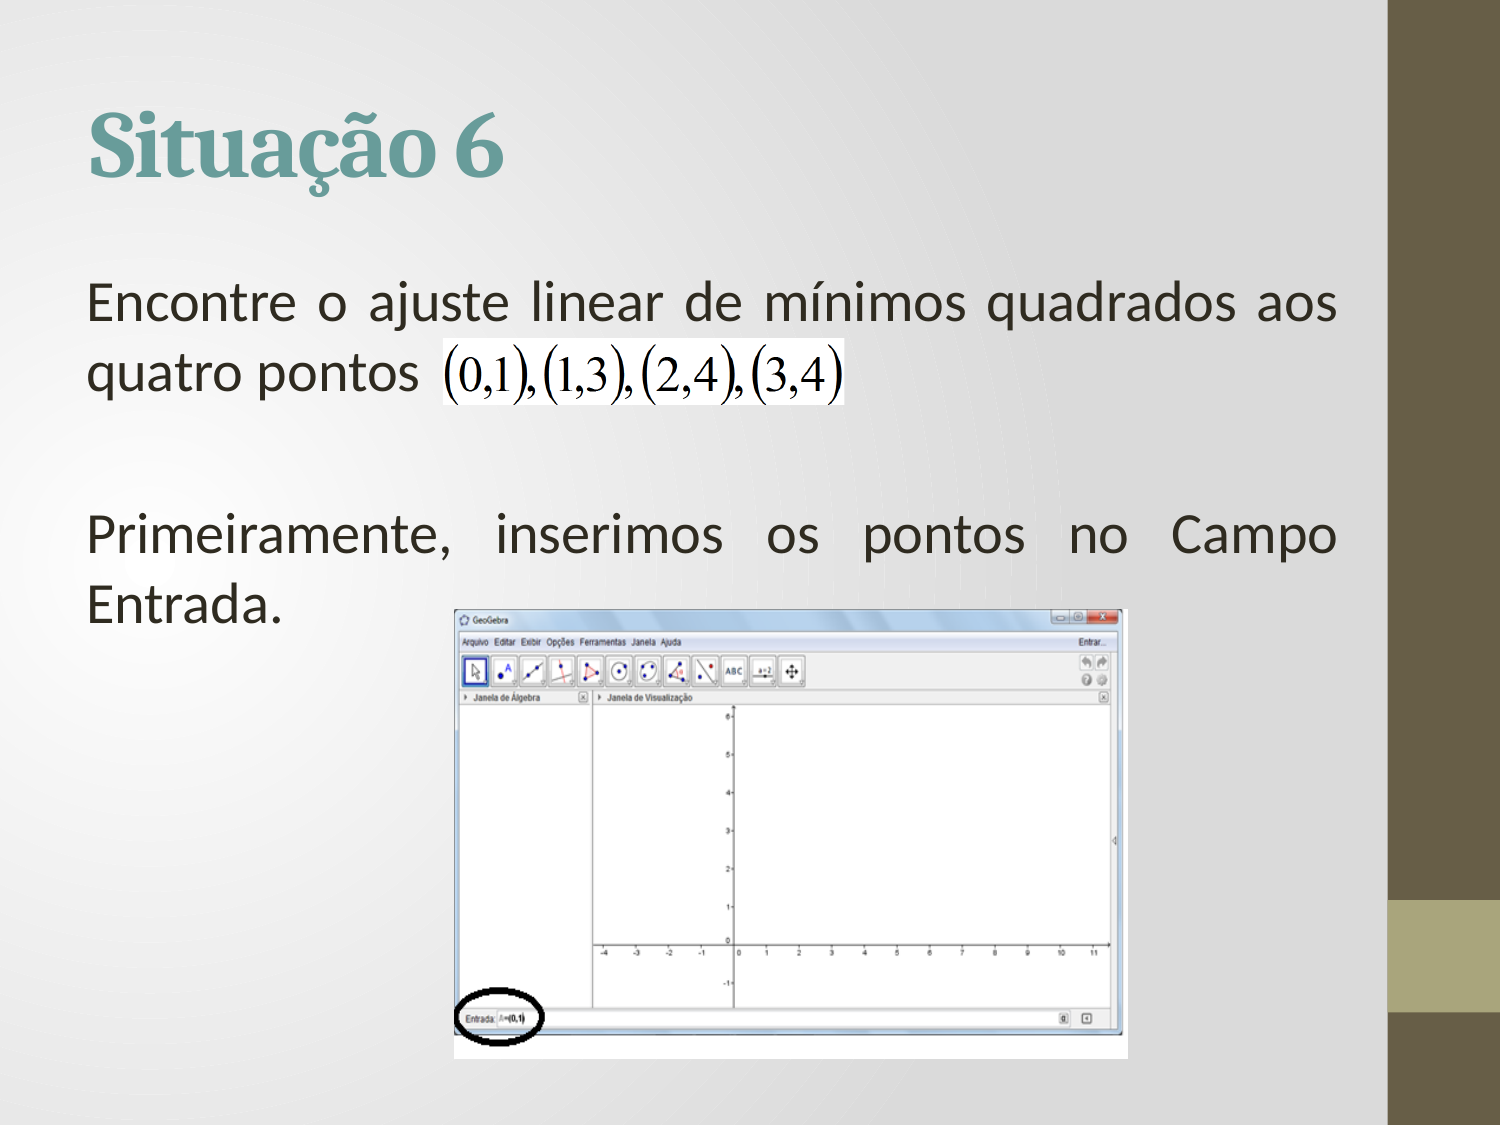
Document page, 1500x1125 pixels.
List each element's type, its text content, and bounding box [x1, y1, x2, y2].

list Encontre o ajuste linear de mínimos quadrados aos quatro pontos . Primeiramente, inserimos os pontos no Campo Entrada. [53, 255, 1355, 1125]
picture [442, 337, 845, 406]
picture [454, 609, 1129, 1060]
title Situação 6 [75, 45, 1325, 233]
